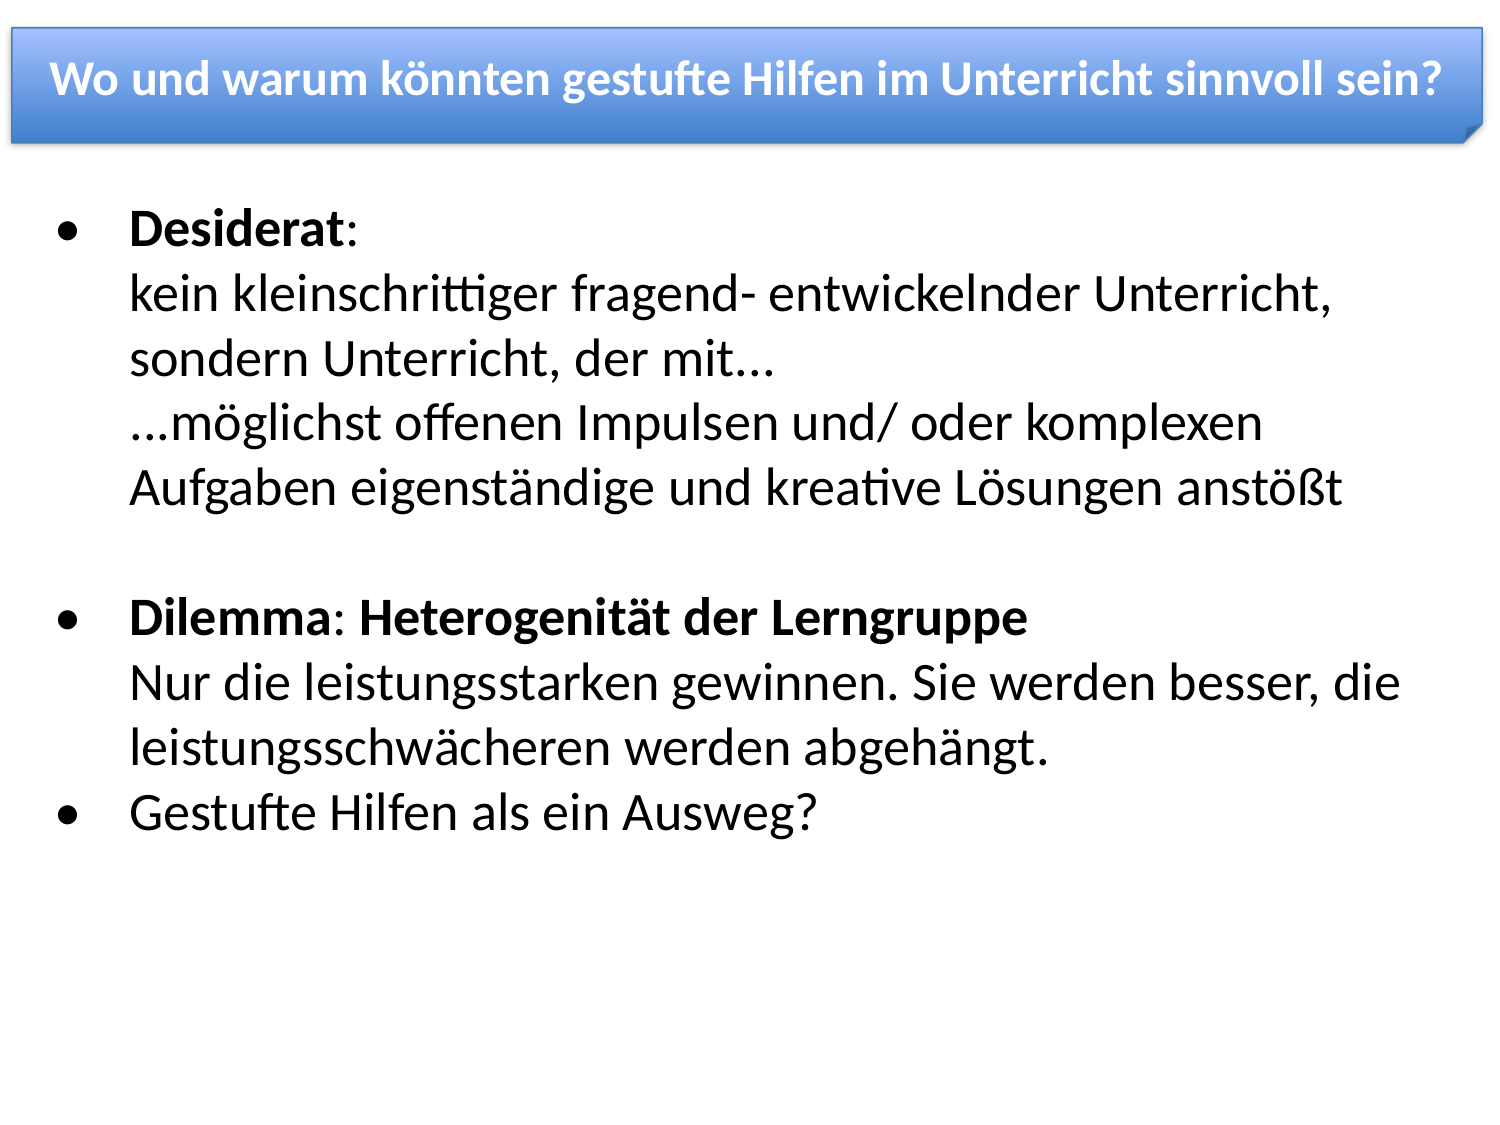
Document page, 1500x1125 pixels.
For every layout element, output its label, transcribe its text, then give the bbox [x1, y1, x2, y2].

text_box • Desiderat: kein kleinschrittiger fragend- entwickelnder Unterricht, sondern Unterricht, der mit... ...möglichst offenen Impulsen und/ oder komplexen Aufgaben eigenständige und kreative Lösungen anstößt • Dilemma: Heterogenität der Lerngruppe Nur die leistungsstarken gewinnen. Sie werden besser, die leistungsschwächeren werden abgehängt. • Gestufte Hilfen als ein Ausweg? [39, 184, 1447, 849]
text_box Wo und warum könnten gestufte Hilfen im Unterricht sinnvoll sein? [11, 26, 1483, 144]
